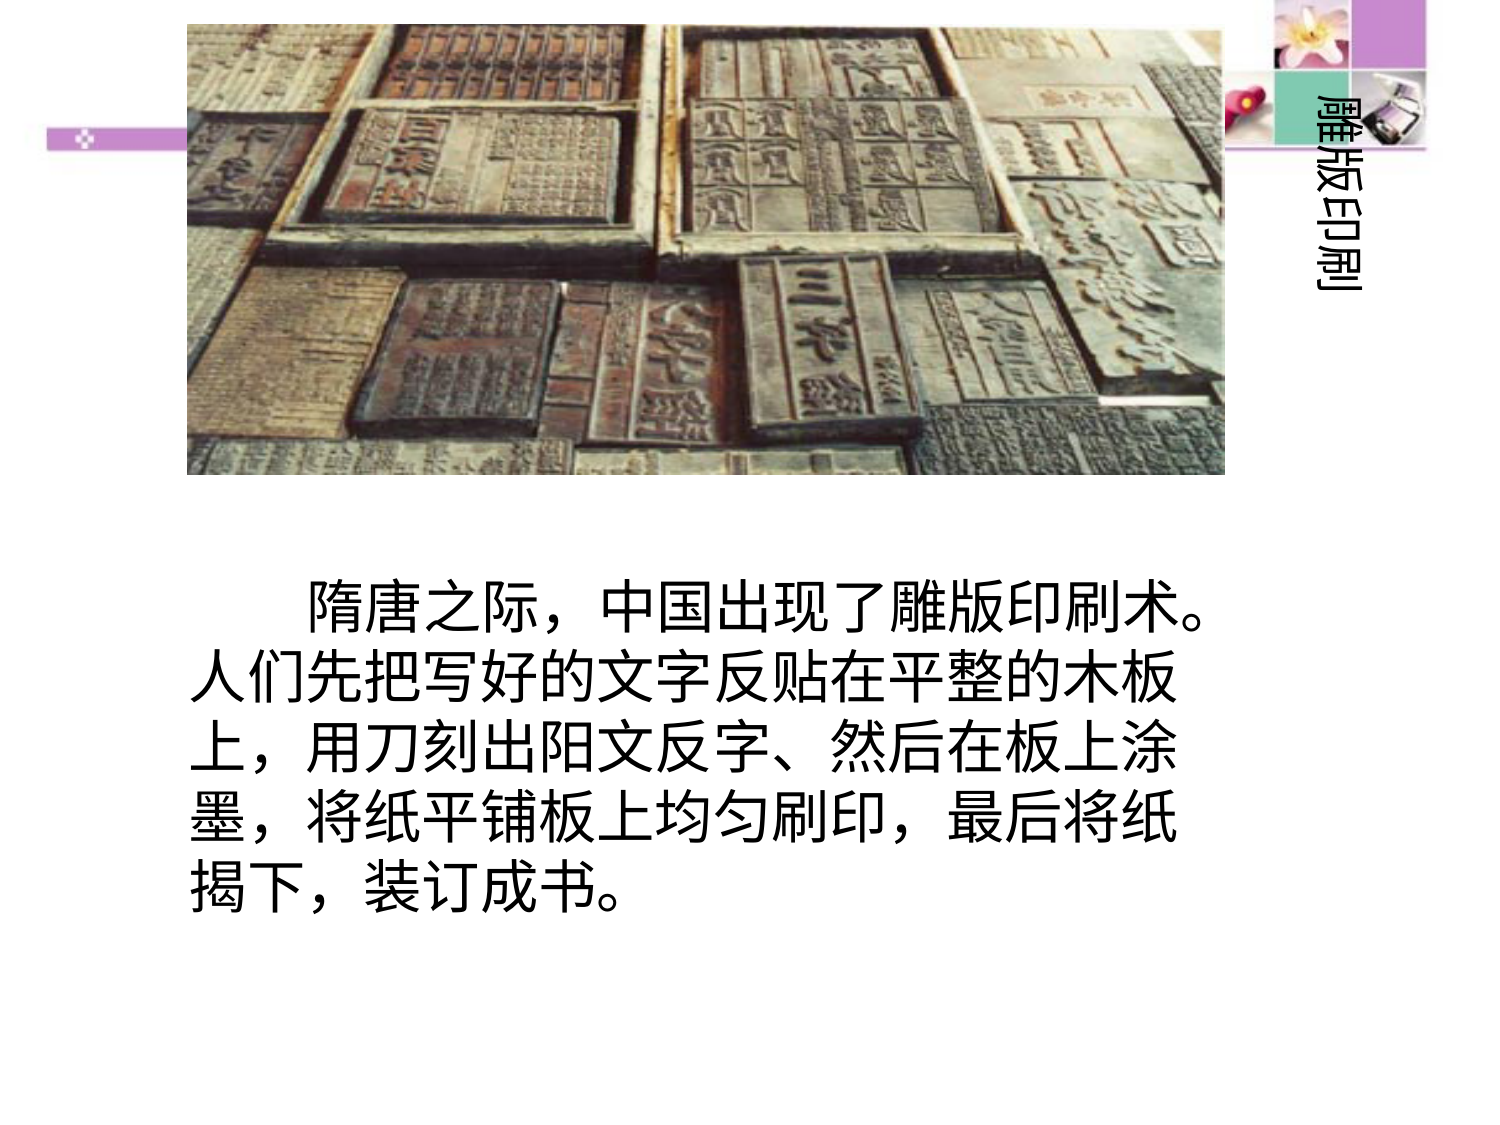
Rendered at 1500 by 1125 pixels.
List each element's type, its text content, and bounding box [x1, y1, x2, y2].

text_box 隋唐之际，中国出现了雕版印刷术。 人们先把写好的文字反贴在平整的木板 上，用刀刻出阳文反字、然后在板上涂 墨，将纸平铺板上均匀刷印，最后将纸 揭下，装订成书。 [174, 562, 1254, 928]
text_box 雕版印刷 [1288, 79, 1380, 297]
picture [0, 0, 1500, 1125]
